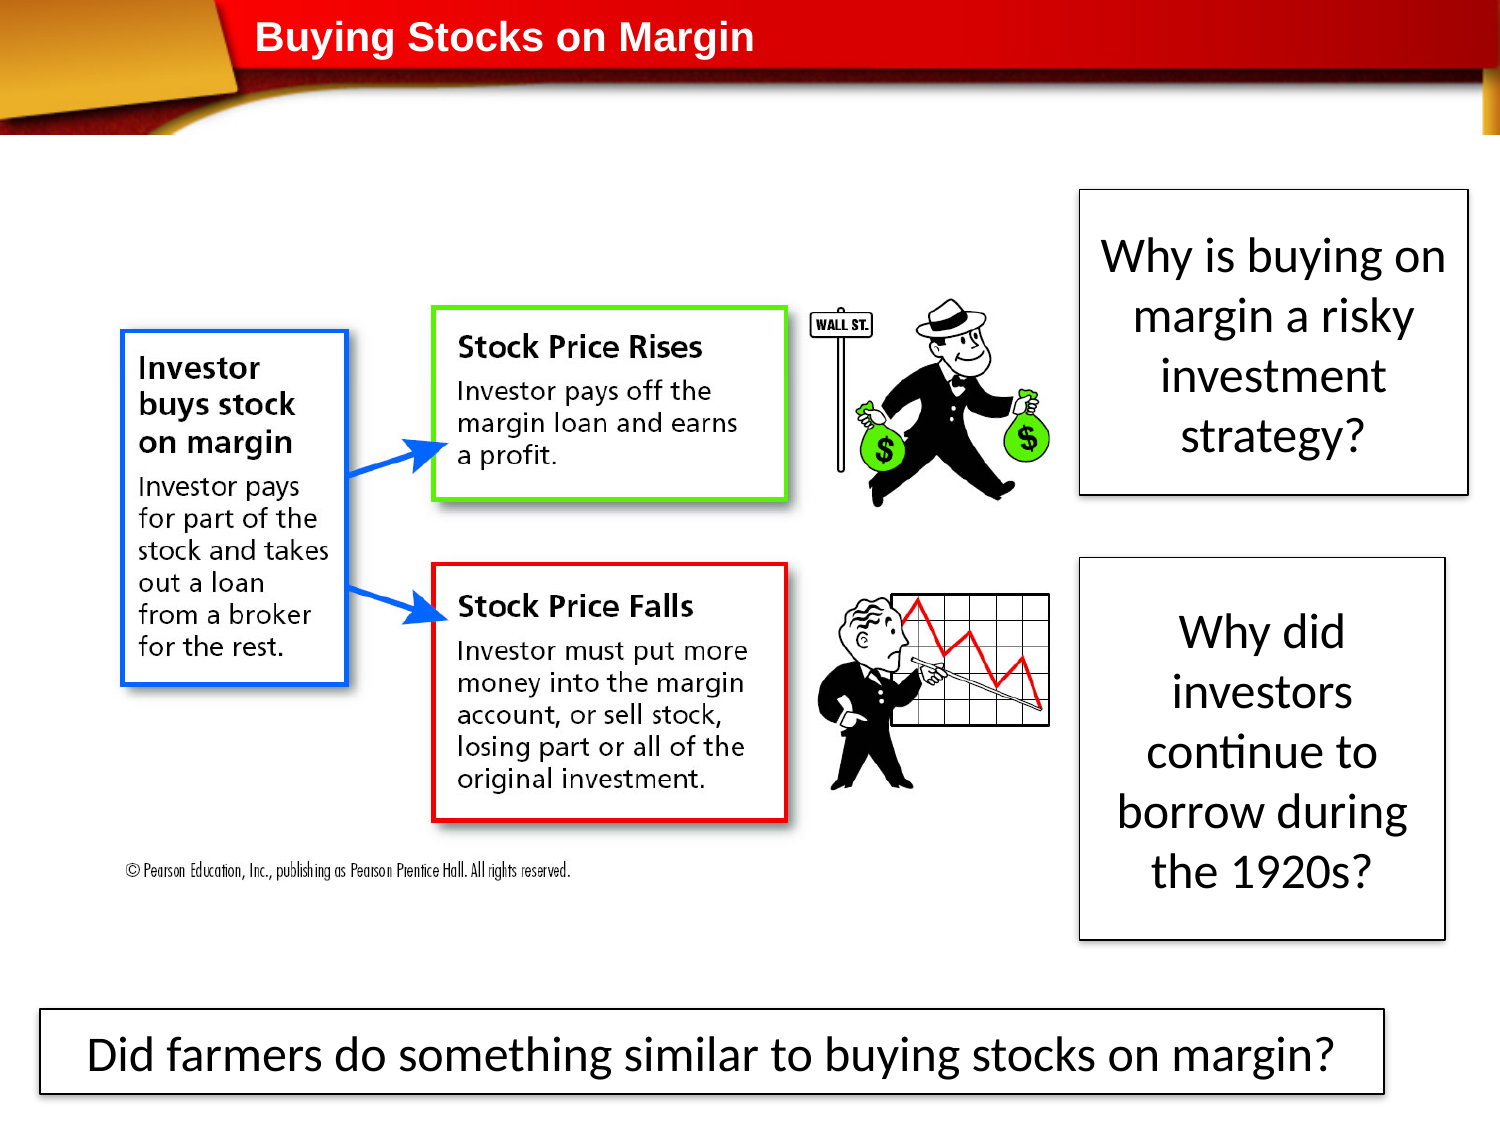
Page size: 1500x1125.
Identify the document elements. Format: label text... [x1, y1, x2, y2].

picture [110, 296, 1051, 881]
text_box Why is buying on margin a risky investment strategy? [1079, 189, 1469, 496]
text_box Why did investors continue to borrow during the 1920s? [1079, 557, 1446, 941]
text_box Did farmers do something similar to buying stocks on margin? [39, 1008, 1385, 1095]
picture [0, 0, 1500, 135]
